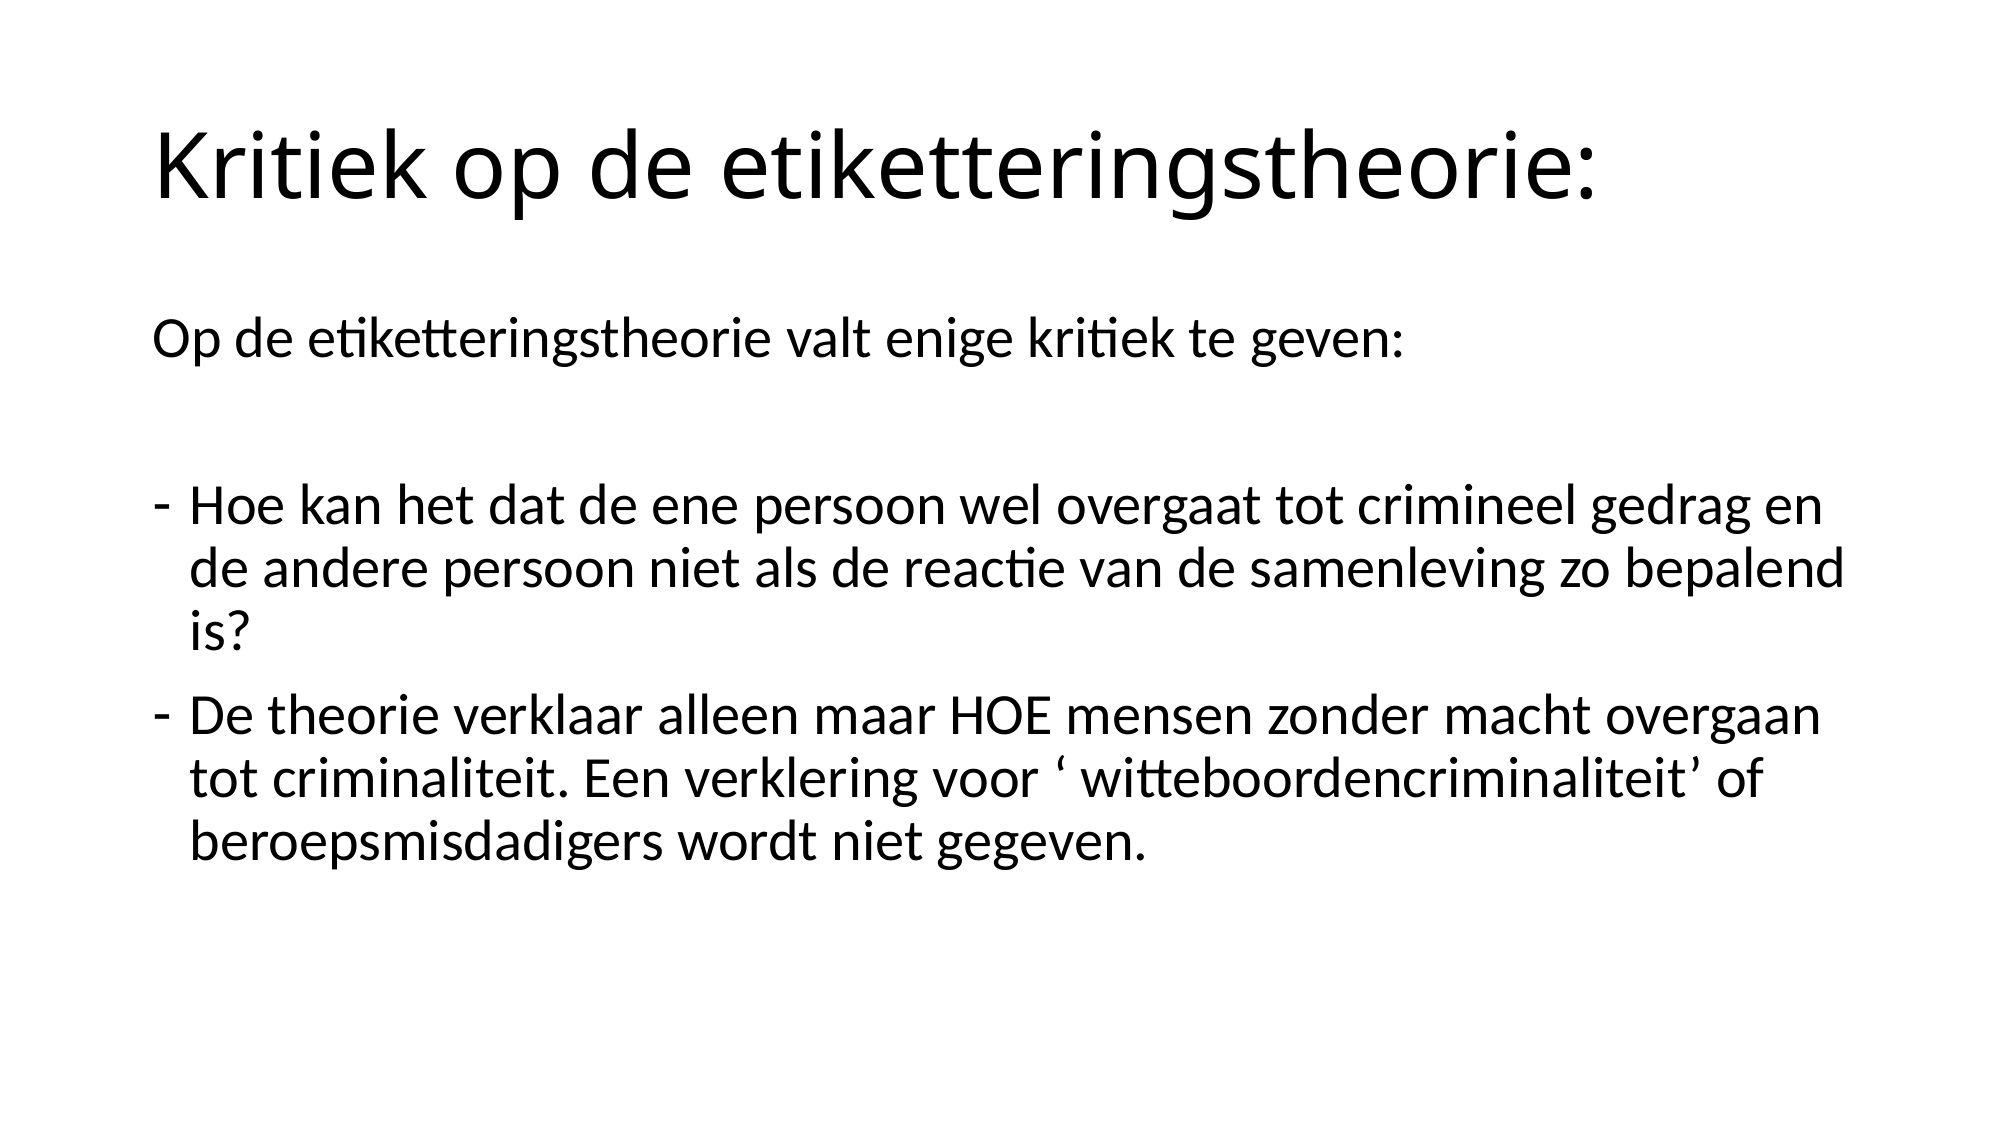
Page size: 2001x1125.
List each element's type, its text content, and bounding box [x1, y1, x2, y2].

title Kritiek op de etiketteringstheorie: [137, 59, 1863, 278]
list Op de etiketteringstheorie valt enige kritiek te geven: Hoe kan het dat de ene persoon wel overgaat tot crimineel gedrag en de andere persoon niet als de reactie van de samenleving zo bepalend is? De theorie verklaar alleen maar HOE mensen zonder macht overgaan tot criminaliteit. Een verklering voor ‘ witteboordencriminaliteit’ of beroepsmisdadigers wordt niet gegeven. [137, 299, 1863, 1014]
